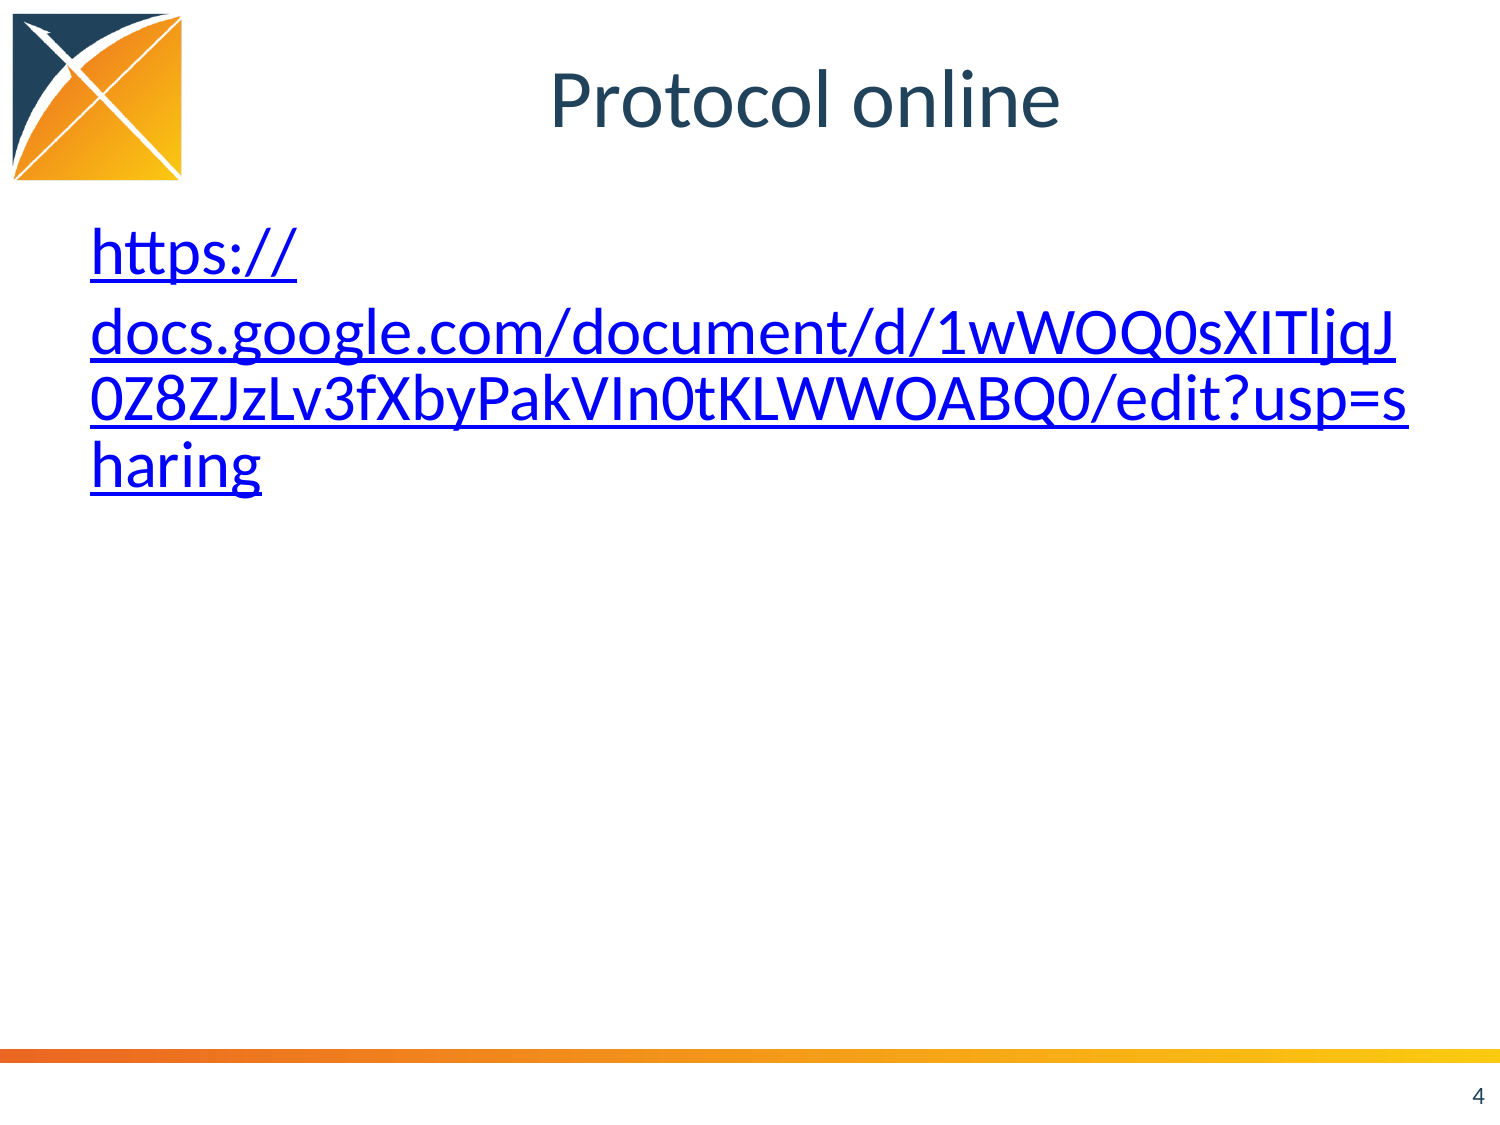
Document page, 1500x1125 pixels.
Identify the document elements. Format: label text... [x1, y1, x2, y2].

slide_number 4 [1149, 1065, 1500, 1125]
picture [0, 0, 206, 200]
title Protocol online [187, 24, 1425, 163]
list https://docs.google.com/document/d/1wWOQ0sXITljqJ0Z8ZJzLv3fXbyPakVIn0tKLWWOABQ0/edit?usp=sharing [75, 200, 1425, 1005]
